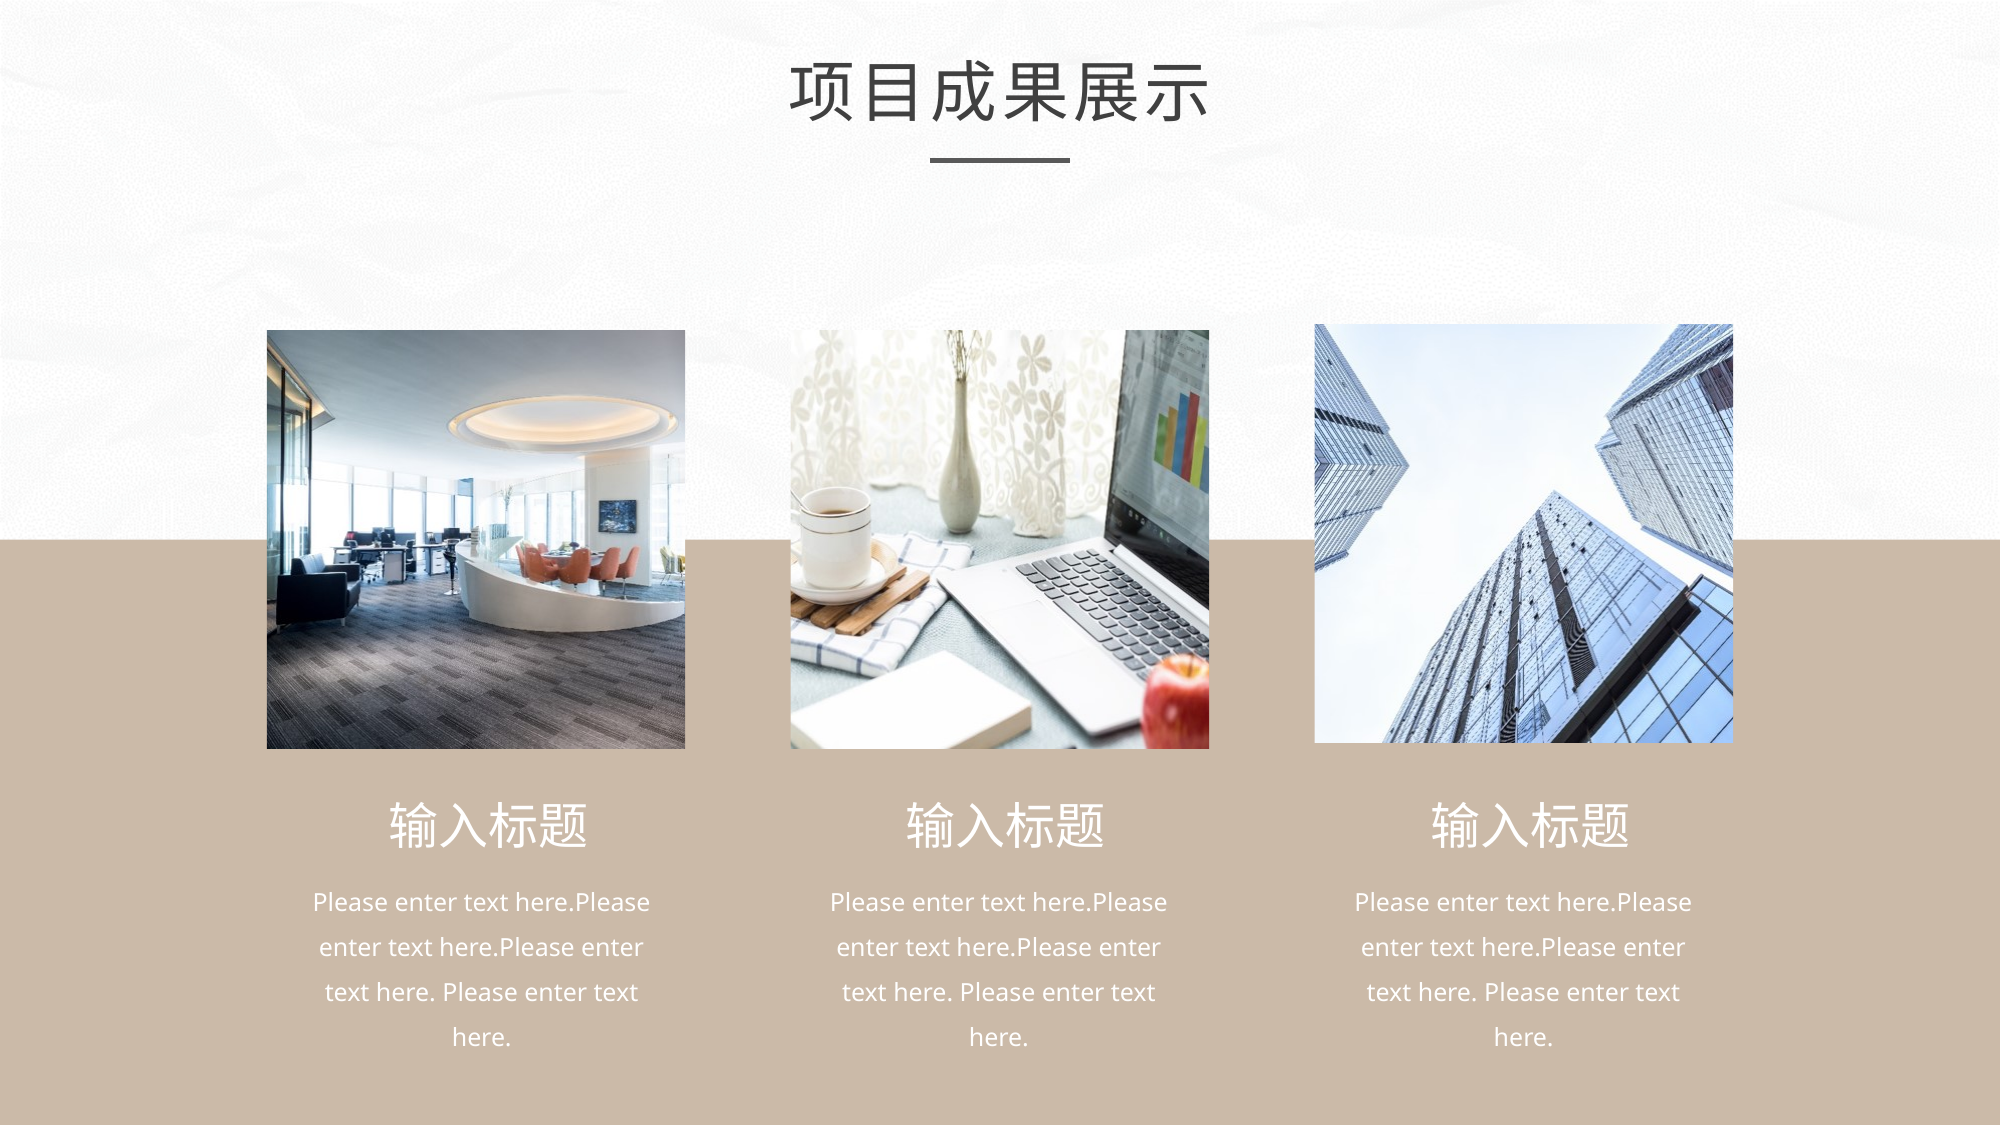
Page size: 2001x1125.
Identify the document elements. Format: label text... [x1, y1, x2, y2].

text_box Please enter text here.Please enter text here.Please enter text here. Please enter text here. [1328, 864, 1719, 1059]
text_box 输入标题 [868, 786, 1144, 862]
text_box [0, 539, 2000, 1125]
text_box [1314, 323, 1734, 744]
text_box 输入标题 [350, 786, 626, 862]
text_box [790, 329, 1210, 750]
text_box [266, 329, 686, 750]
text_box Please enter text here.Please enter text here.Please enter text here. Please enter text here. [286, 864, 677, 1059]
text_box 项目成果展示 [717, 44, 1283, 136]
text_box Please enter text here.Please enter text here.Please enter text here. Please enter text here. [803, 864, 1195, 1059]
text_box 输入标题 [1392, 786, 1668, 862]
